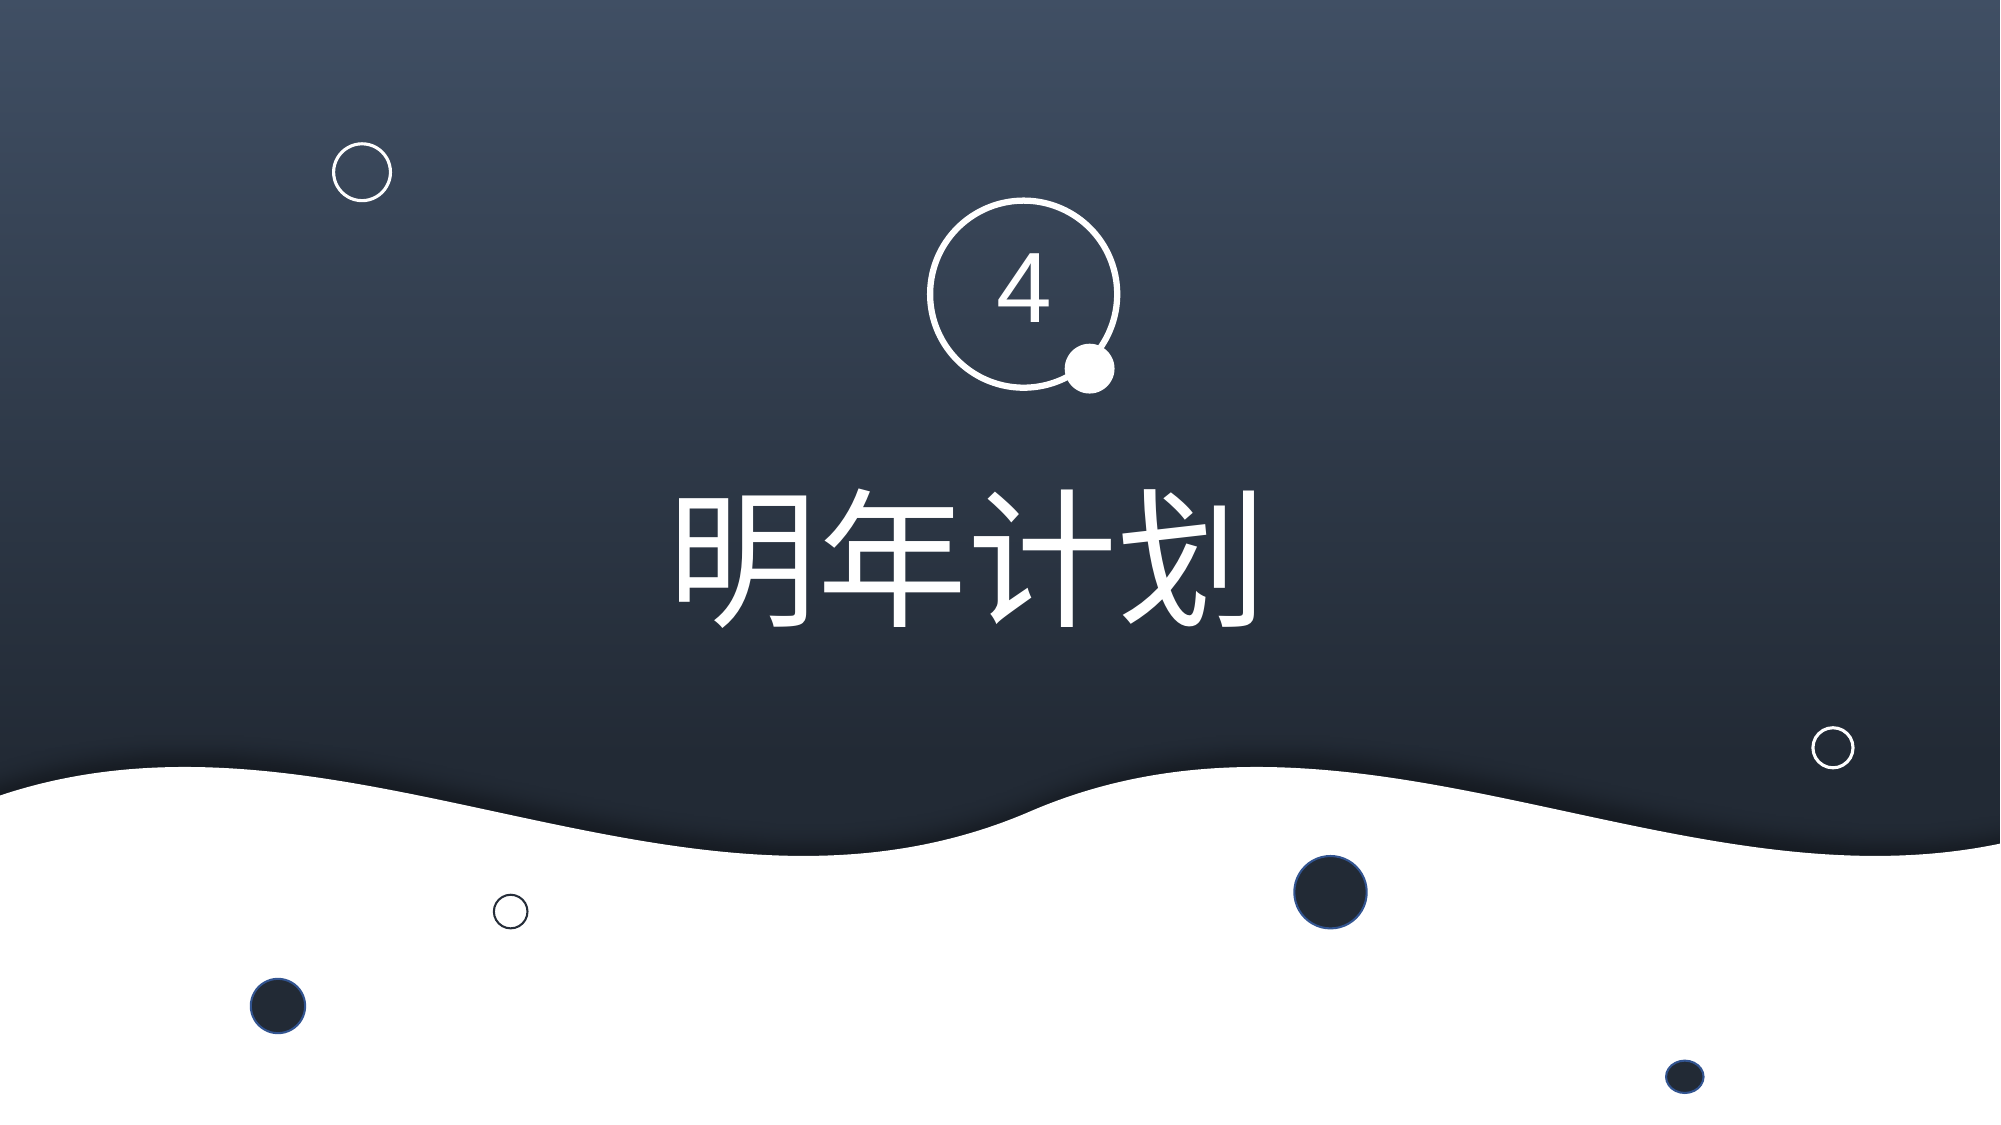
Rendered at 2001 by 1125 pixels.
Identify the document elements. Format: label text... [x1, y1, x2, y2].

text_box [249, 977, 307, 1035]
text_box [332, 142, 392, 202]
text_box [1072, 388, 1107, 395]
text_box [1665, 1059, 1705, 1095]
text_box [1293, 854, 1368, 930]
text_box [930, 200, 1118, 388]
text_box [492, 893, 529, 930]
text_box 明年计划 [652, 458, 1395, 653]
text_box [0, 0, 2000, 829]
text_box [0, 765, 2000, 1125]
text_box [1811, 726, 1855, 769]
